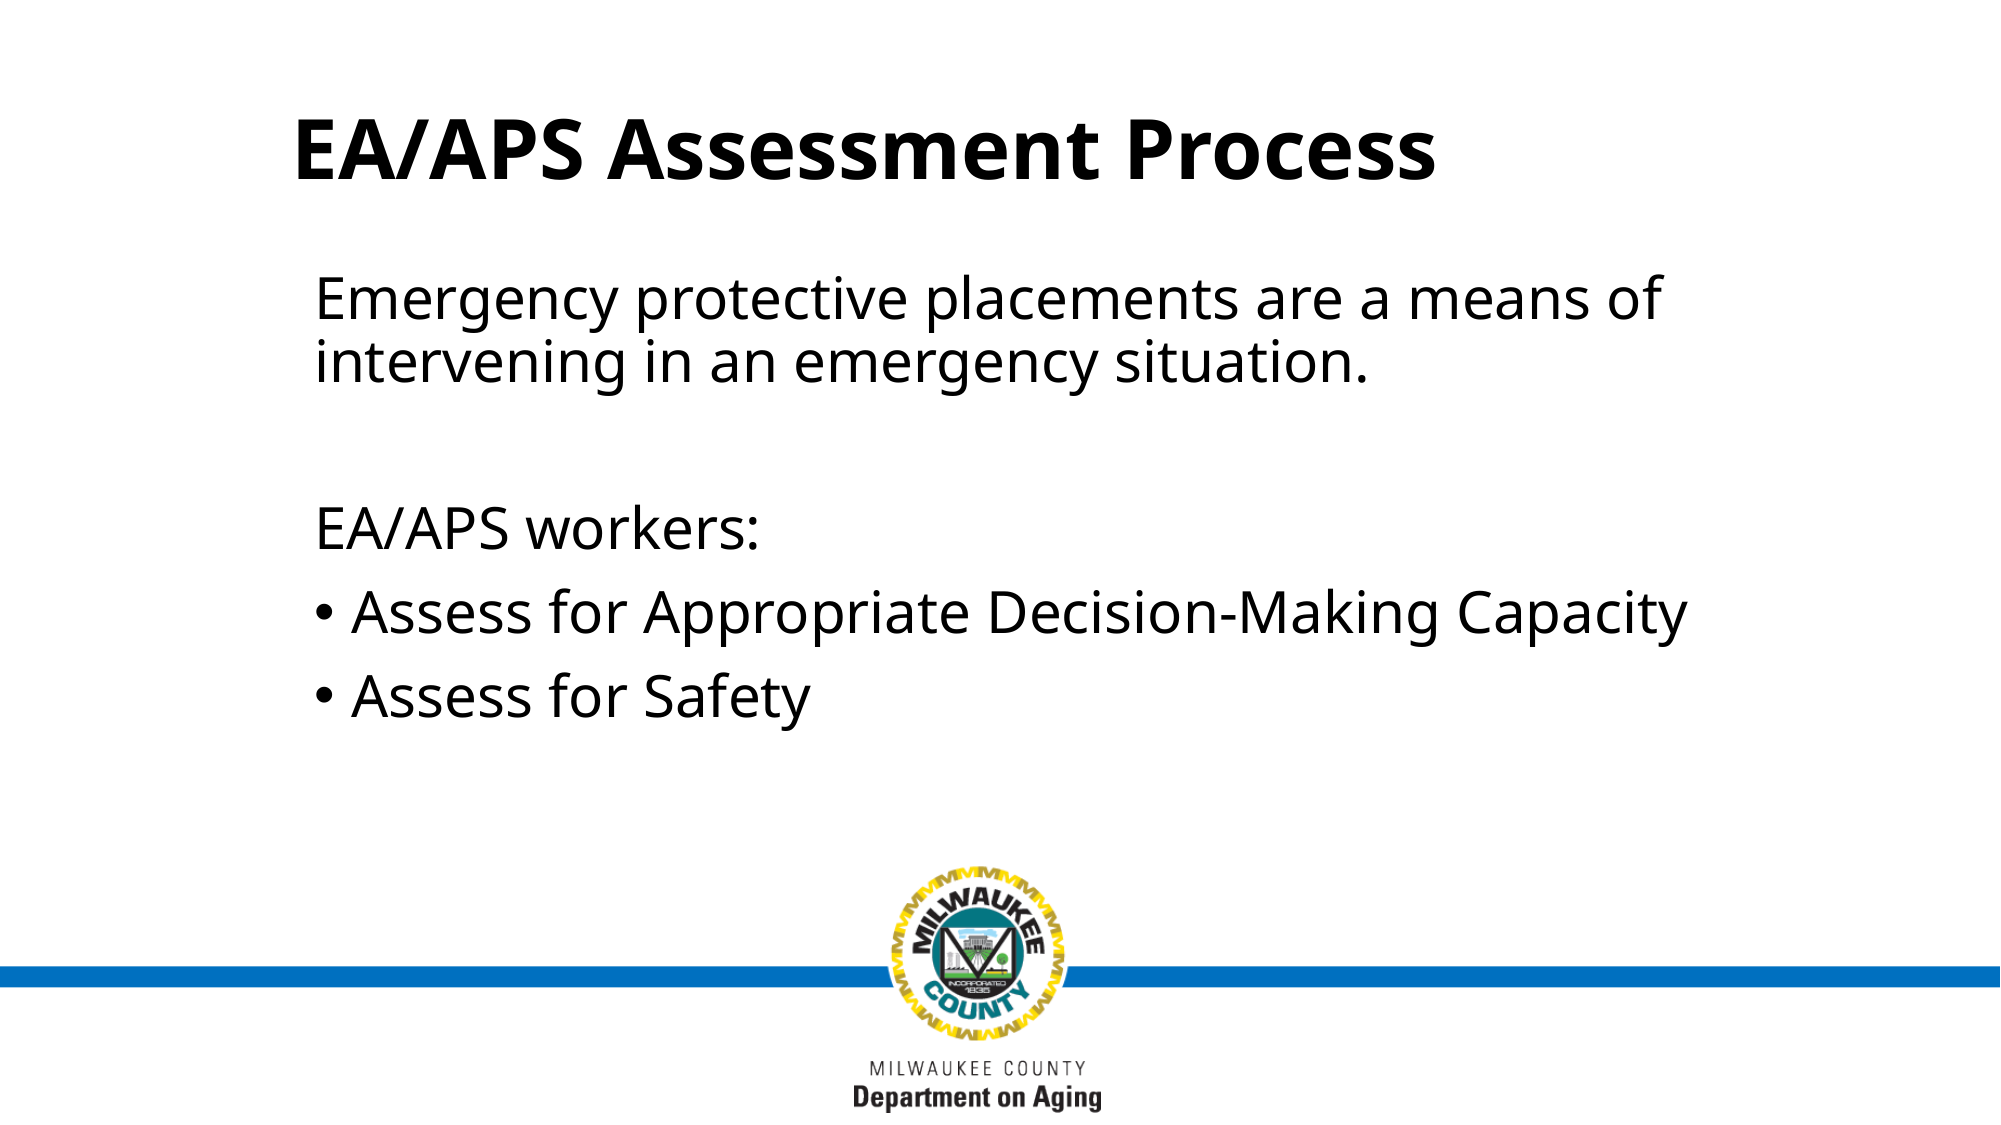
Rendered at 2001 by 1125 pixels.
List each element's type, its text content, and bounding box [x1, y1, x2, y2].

picture [854, 862, 1101, 1113]
list Emergency protective placements are a means of intervening in an emergency situation. EA/APS workers: Assess for Appropriate Decision-Making Capacity Assess for Safety [299, 261, 1781, 858]
title EA/APS Assessment Process [276, 44, 1616, 262]
